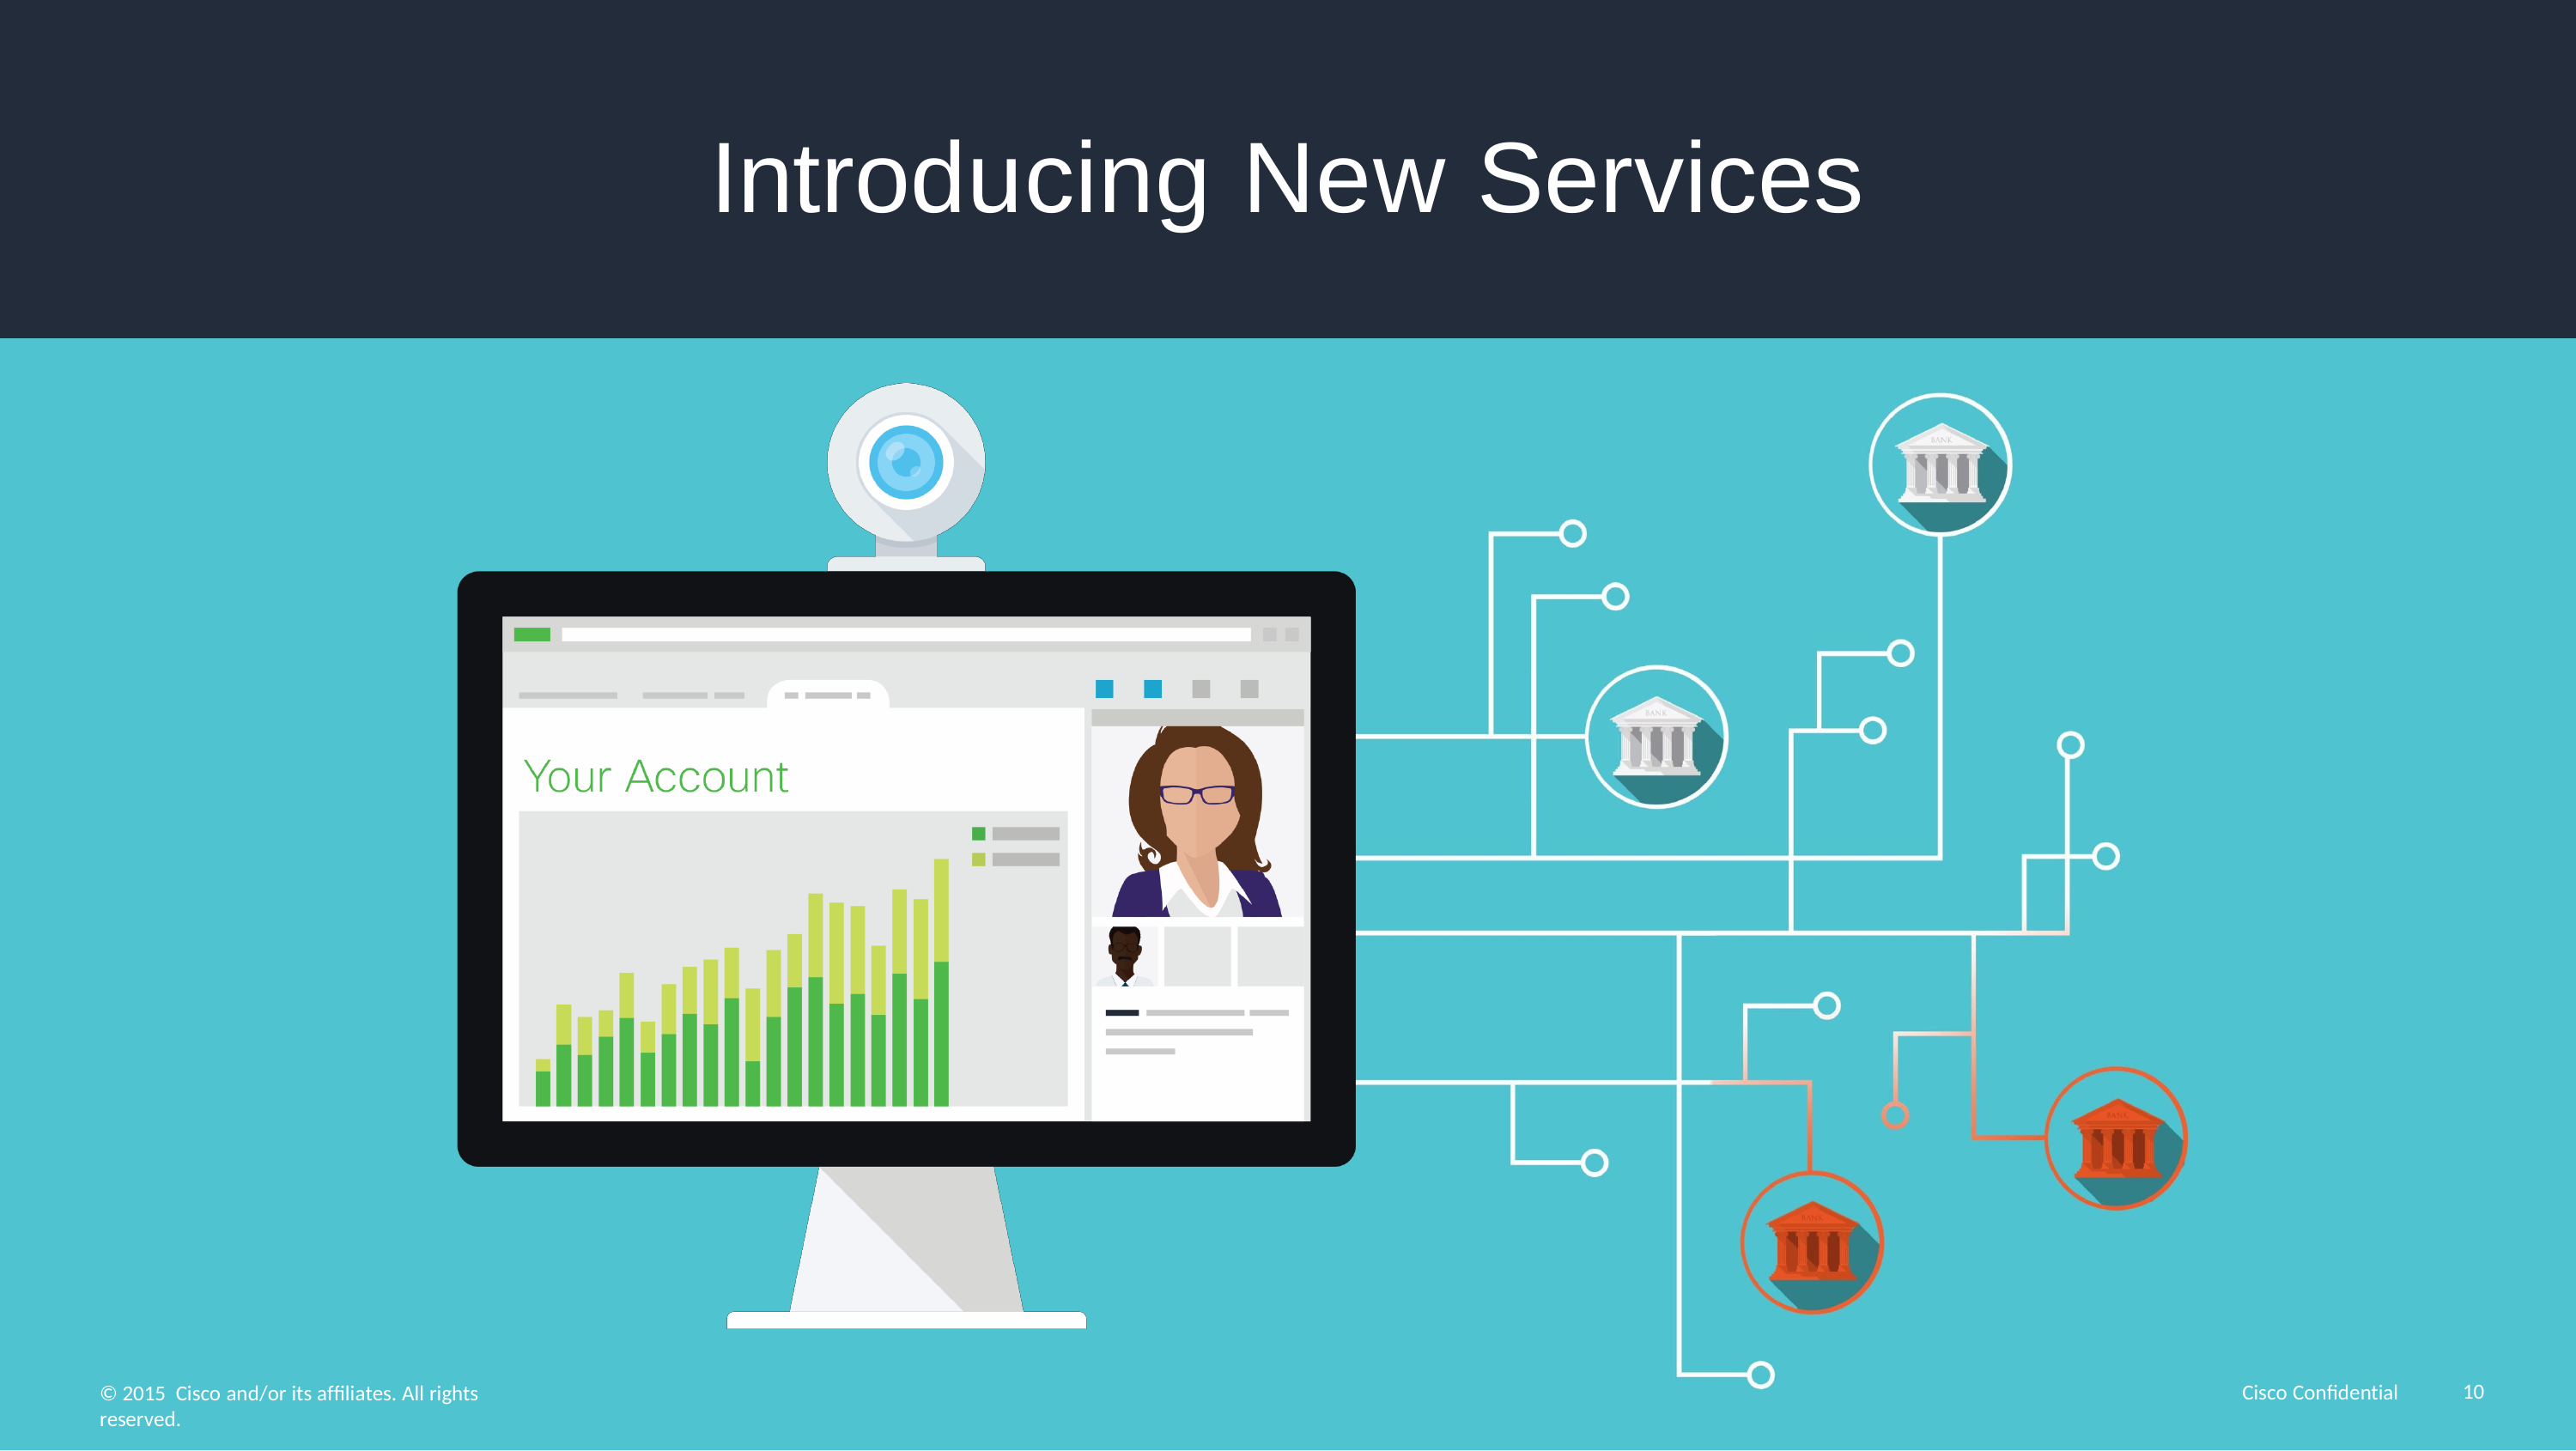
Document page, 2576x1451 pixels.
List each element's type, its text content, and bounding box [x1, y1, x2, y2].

slide_number Cisco Confidential [2240, 1378, 2401, 1407]
text_box [0, 0, 2576, 339]
footer © 2015 Cisco and/or its affiliates. All rights reserved. [97, 1379, 565, 1408]
text_box 10 [2461, 1377, 2487, 1406]
title Introducing New Services [460, 112, 2116, 241]
text_box [885, 343, 2227, 1440]
text_box [457, 383, 1356, 1329]
